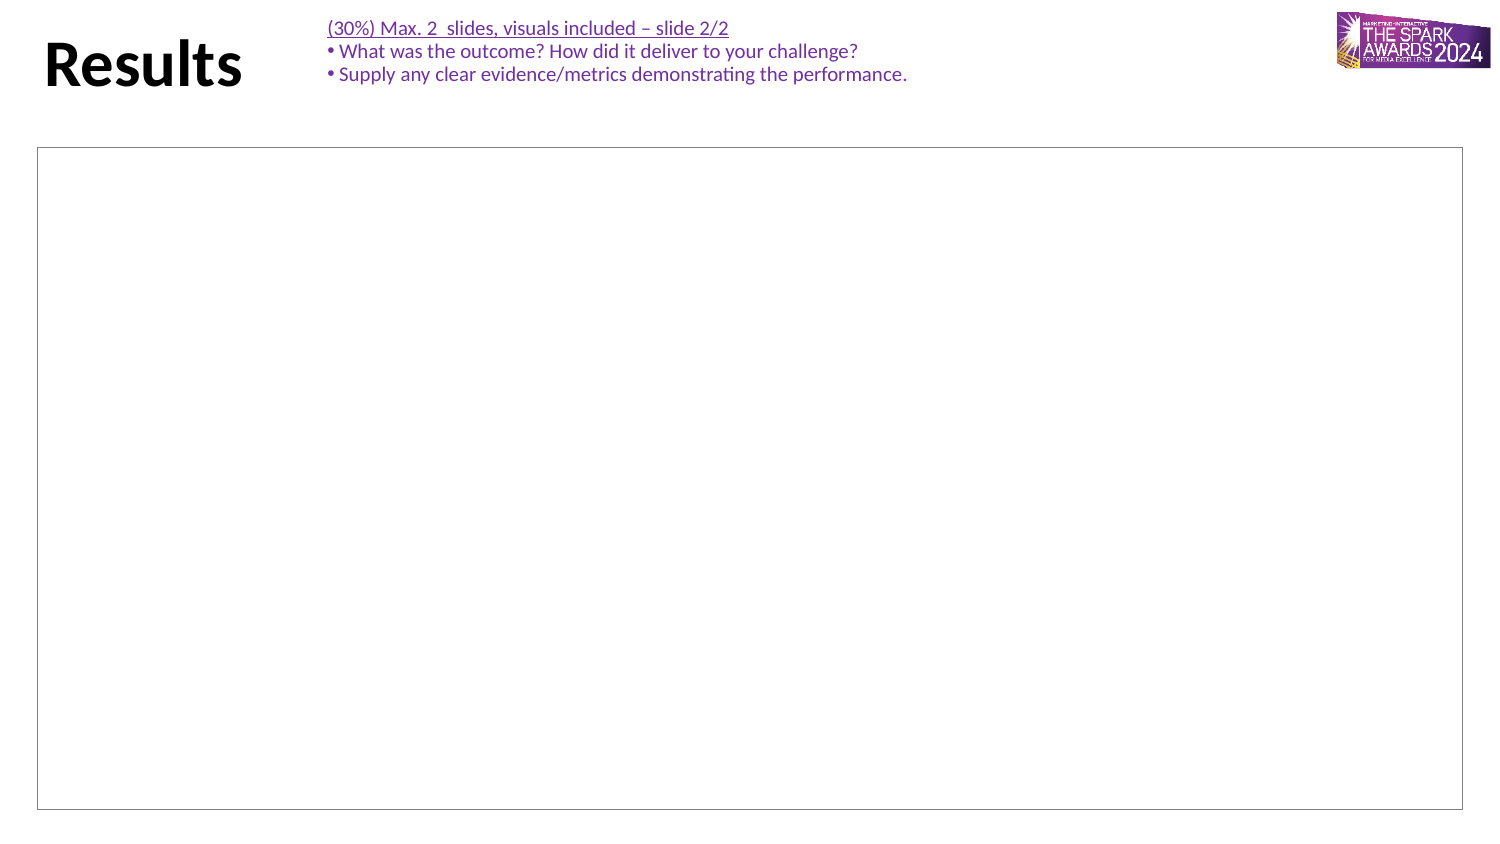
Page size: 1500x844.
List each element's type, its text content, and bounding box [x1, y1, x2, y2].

text_box (30%) Max. 2 slides, visuals included – slide 2/2 What was the outcome? How did it deliver to your challenge? Supply any clear evidence/metrics demonstrating the performance. [312, 9, 1225, 93]
picture [1327, 5, 1500, 75]
table_header [38, 148, 1462, 809]
text_box Results [29, 15, 1270, 103]
